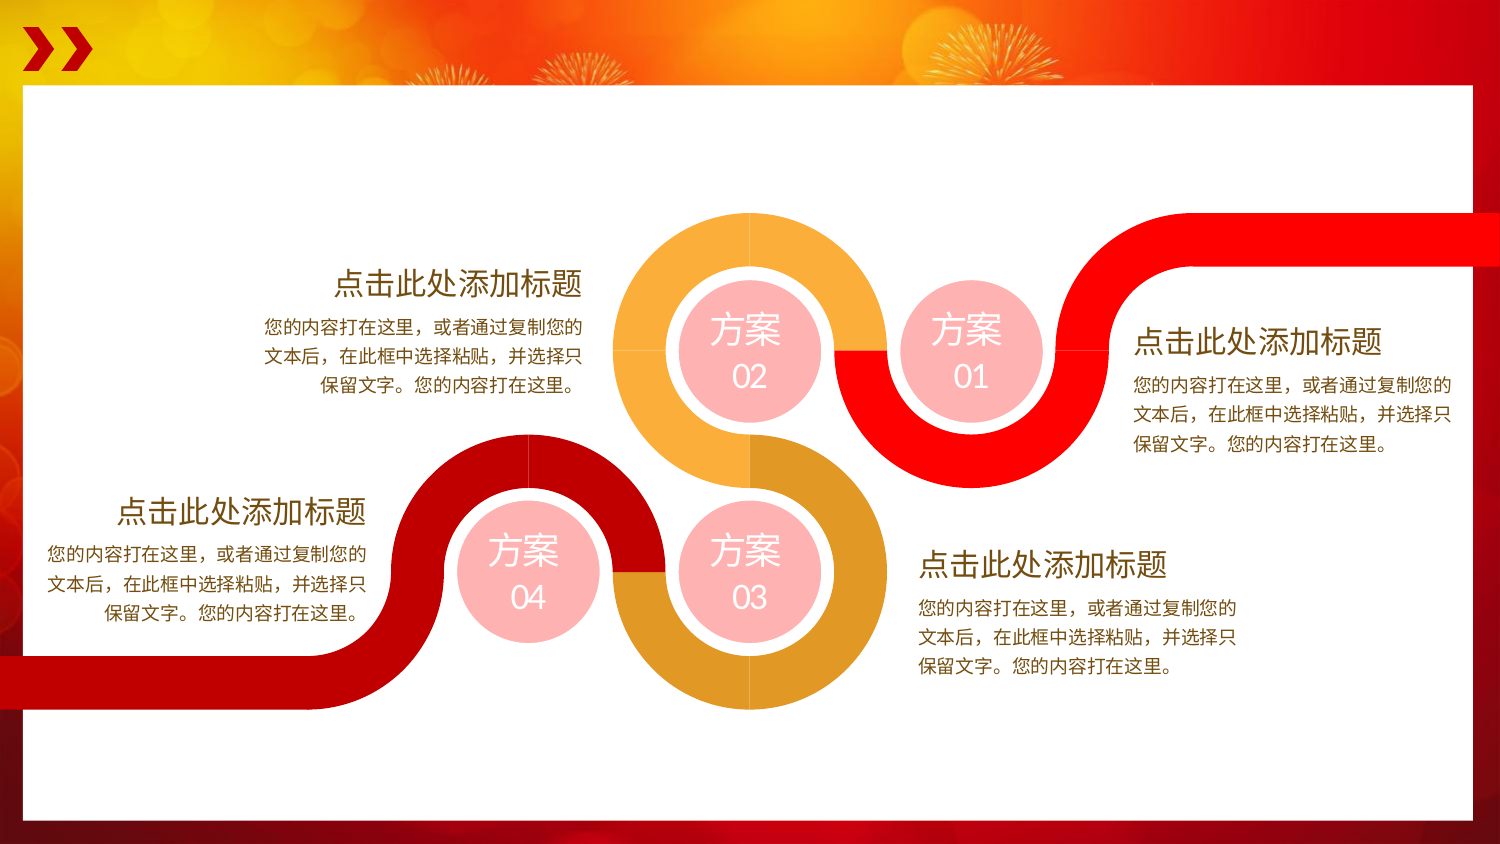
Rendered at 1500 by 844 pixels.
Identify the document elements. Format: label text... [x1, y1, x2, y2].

text_box [972, 350, 1109, 489]
text_box 方案01 [897, 277, 1046, 426]
text_box [749, 434, 888, 572]
text_box 您的内容打在这里，或者通过复制您的文本后，在此框中选择粘贴，并选择只保留文字。您的内容打在这里。 [906, 584, 1261, 684]
text_box [750, 213, 888, 351]
text_box [834, 351, 972, 489]
text_box 方案03 [676, 498, 824, 646]
text_box 您的内容打在这里，或者通过复制您的文本后，在此框中选择粘贴，并选择只保留文字。您的内容打在这里。 [1121, 361, 1476, 461]
text_box 点击此处添加标题 [906, 520, 1191, 584]
text_box [612, 213, 750, 350]
text_box 您的内容打在这里，或者通过复制您的文本后，在此框中选择粘贴，并选择只保留文字。您的内容打在这里。 [24, 530, 378, 630]
text_box [529, 434, 666, 573]
picture [0, 0, 1500, 656]
text_box [750, 572, 888, 710]
text_box 点击此处添加标题 [1121, 298, 1406, 361]
text_box [1192, 213, 1500, 267]
text_box [0, 656, 309, 710]
text_box [612, 350, 750, 489]
picture [0, 267, 1500, 844]
text_box 方案02 [676, 277, 824, 426]
text_box 点击此处添加标题 [94, 467, 378, 530]
text_box 方案04 [454, 498, 603, 646]
text_box [391, 434, 529, 572]
text_box [309, 572, 444, 710]
text_box [1055, 213, 1192, 350]
text_box 您的内容打在这里，或者通过复制您的文本后，在此框中选择粘贴，并选择只保留文字。您的内容打在这里。 [240, 303, 595, 403]
text_box [612, 573, 750, 710]
text_box 点击此处添加标题 [310, 239, 595, 303]
